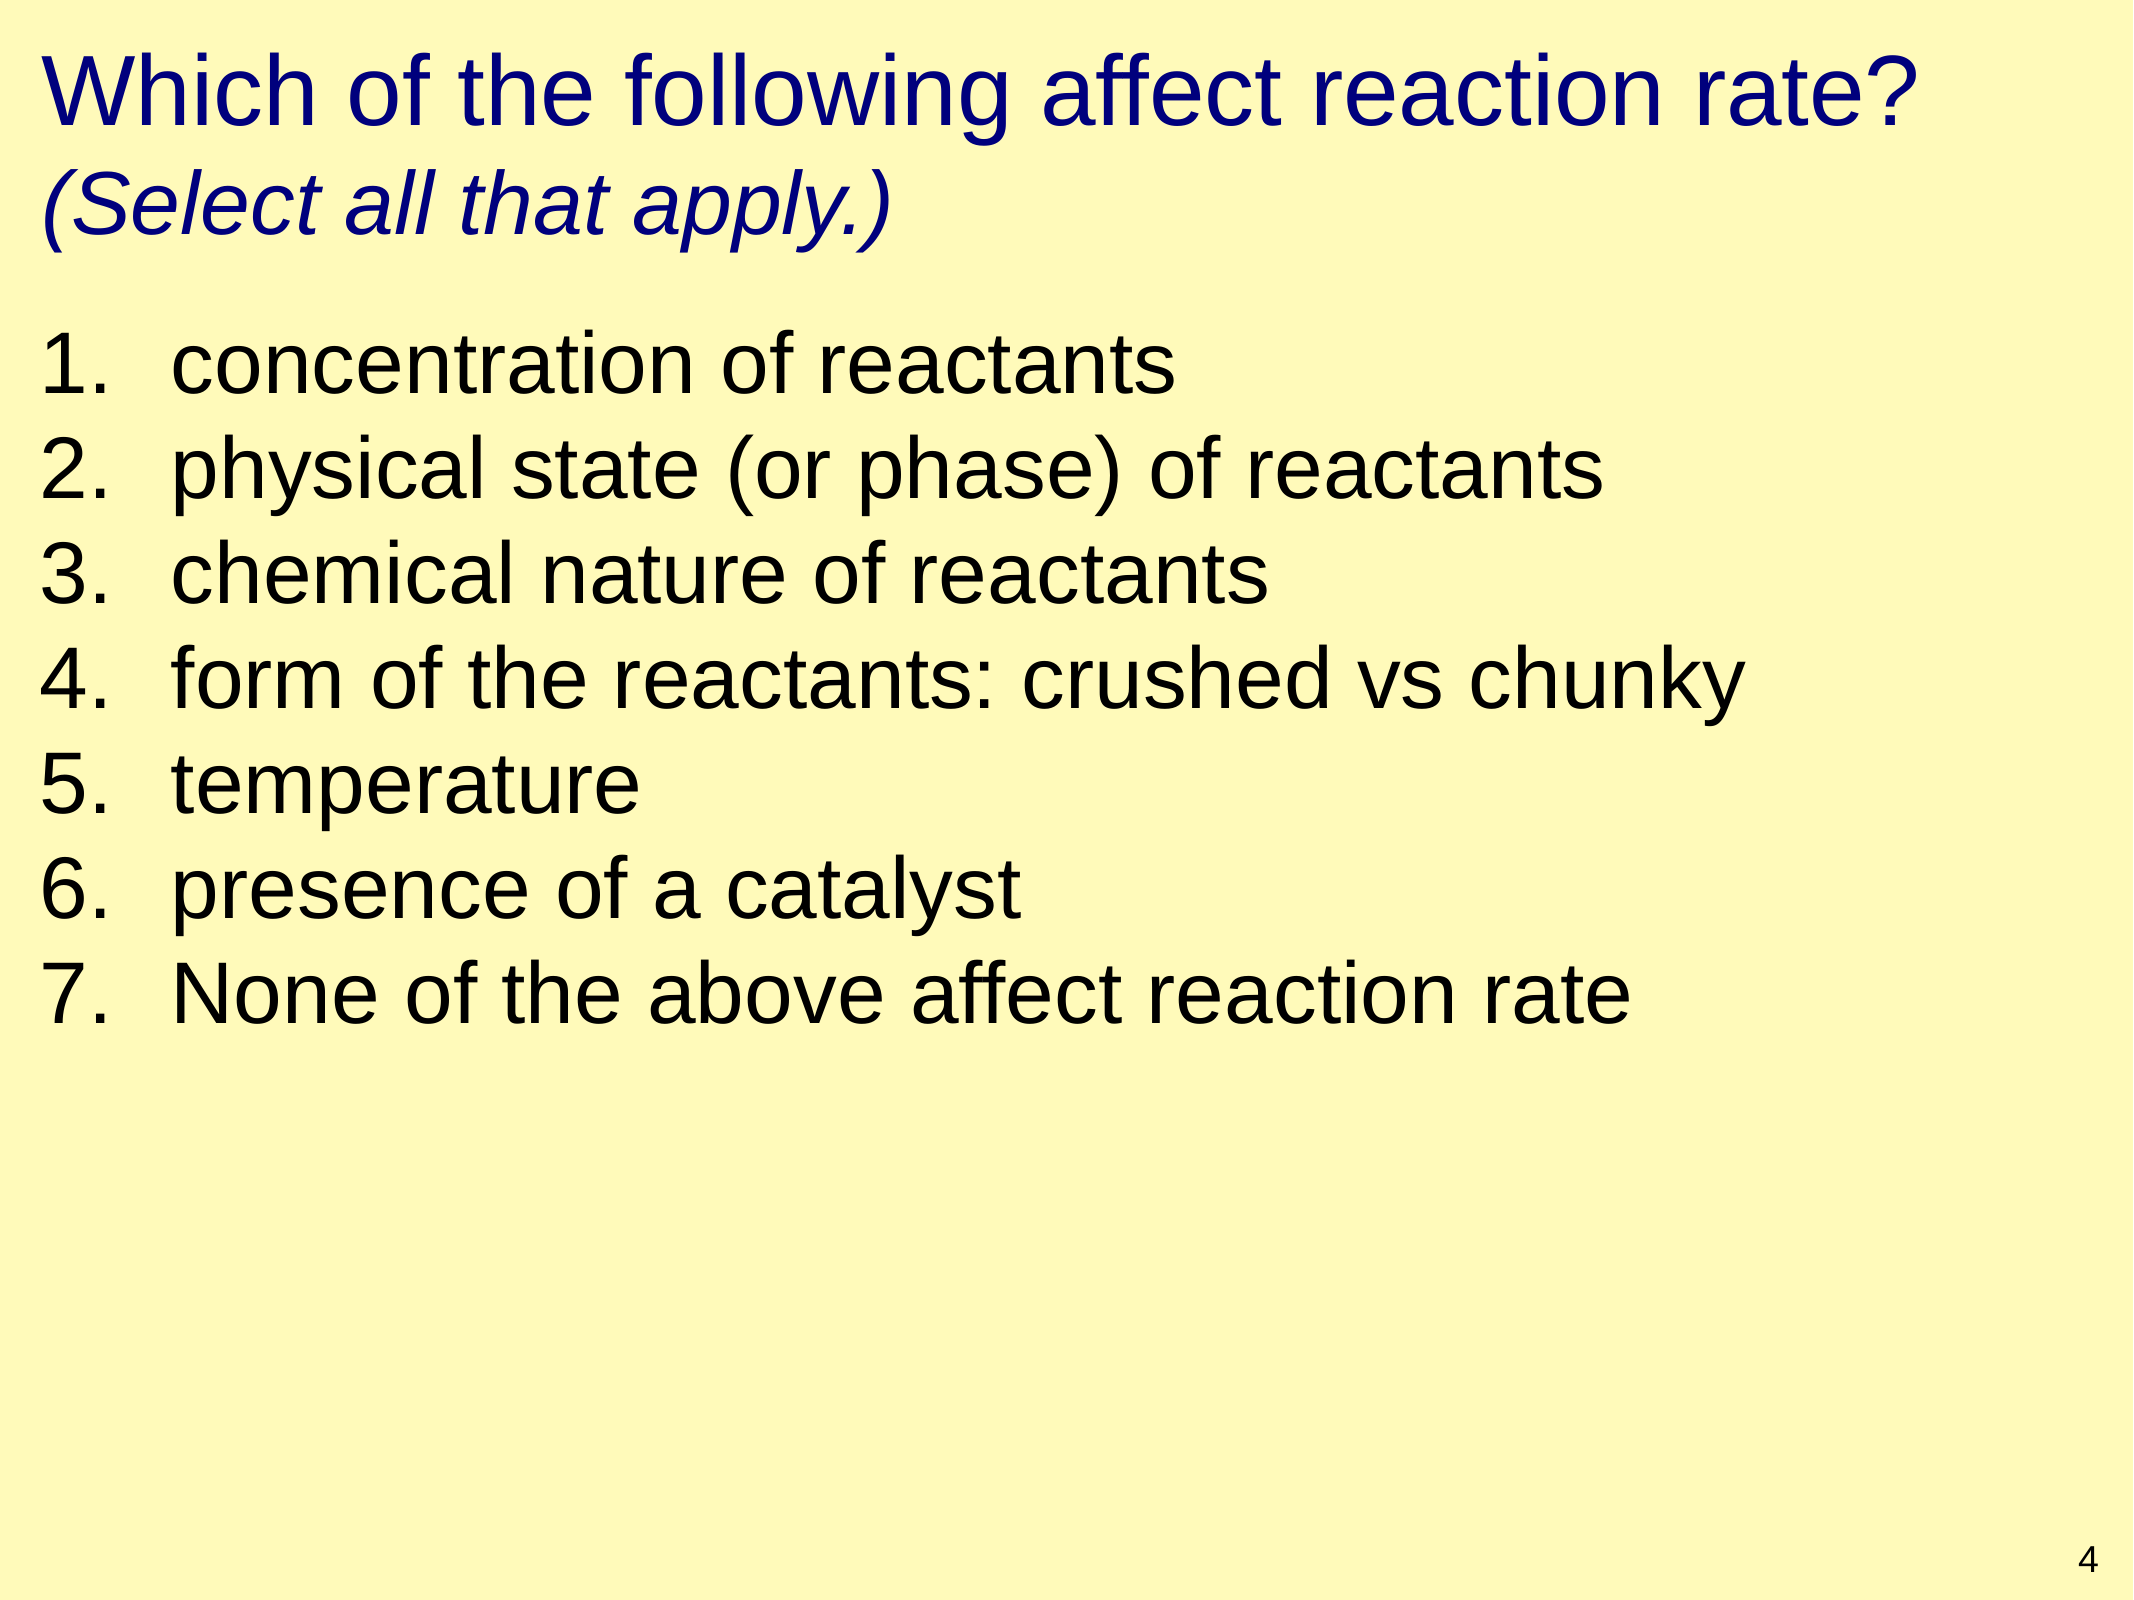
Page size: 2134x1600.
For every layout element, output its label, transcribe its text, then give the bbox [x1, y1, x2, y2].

list concentration of reactants physical state (or phase) of reactants chemical nature of reactants form of the reactants: crushed vs chunky temperature presence of a catalyst None of the above affect reaction rate [30, 297, 2118, 1586]
title Which of the following affect reaction rate? (Select all that apply.) [32, 16, 2113, 284]
